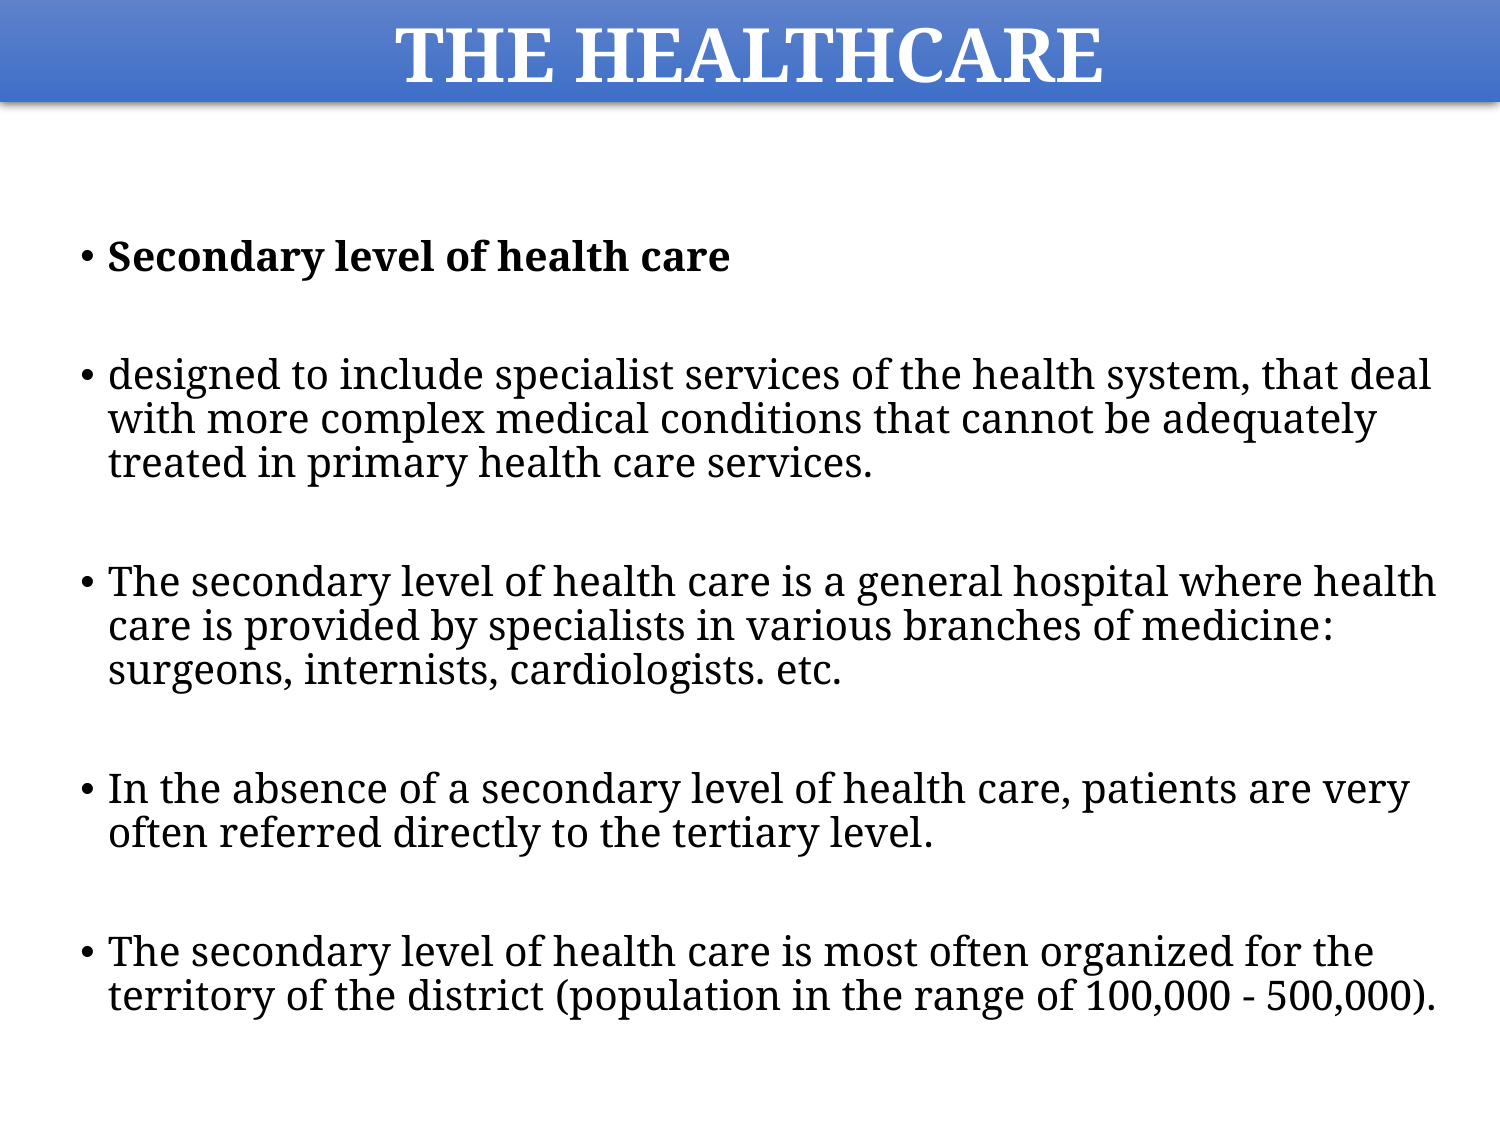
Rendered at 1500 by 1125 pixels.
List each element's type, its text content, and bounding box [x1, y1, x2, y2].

list Secondary level of health care designed to include specialist services of the health system, that deal with more complex medical conditions that cannot be adequately treated in primary health care services. The secondary level of health care is a general hospital where health care is provided by specialists in various branches of medicine: surgeons, internists, cardiologists. etc. In the absence of a secondary level of health care, patients are very often referred directly to the tertiary level. The secondary level of health care is most often organized for the territory of the district (population in the range of 100,000 - 500,000). [65, 228, 1471, 1065]
text_box THE HEALTHCARE [0, 0, 1500, 102]
